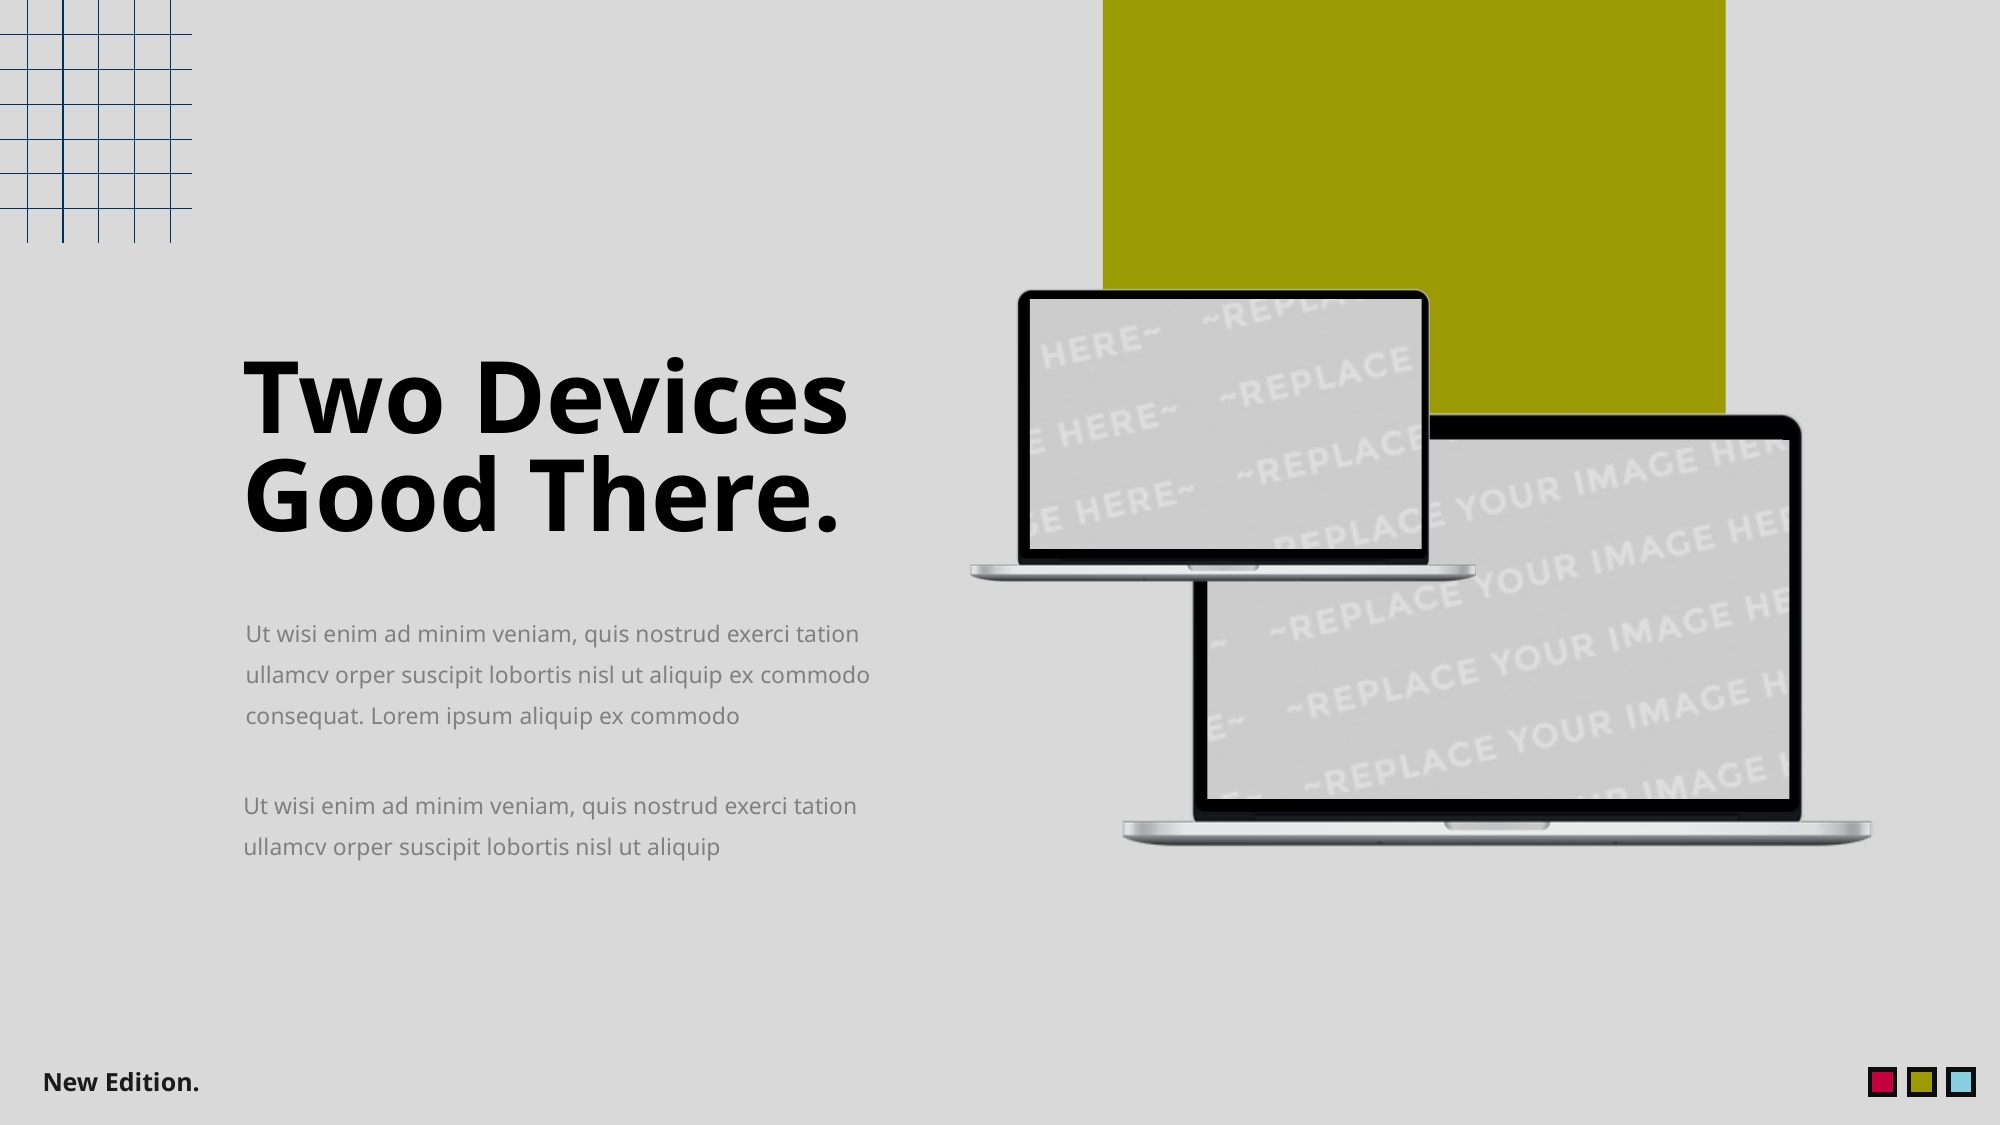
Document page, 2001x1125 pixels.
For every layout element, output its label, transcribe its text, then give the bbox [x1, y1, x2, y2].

text_box Two Devices [228, 325, 906, 423]
picture [957, 169, 1891, 1023]
text_box New Edition. [27, 1059, 216, 1104]
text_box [0, 0, 193, 244]
text_box Ut wisi enim ad minim veniam, quis nostrud exerci tation ullamcv orper suscipit lobortis nisl ut aliquip ex commodo consequat. Lorem ipsum aliquip ex commodo [230, 598, 941, 737]
text_box Good There. [228, 423, 906, 559]
text_box Ut wisi enim ad minim veniam, quis nostrud exerci tation ullamcv orper suscipit lobortis nisl ut aliquip [228, 770, 938, 868]
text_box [1869, 1069, 1974, 1095]
